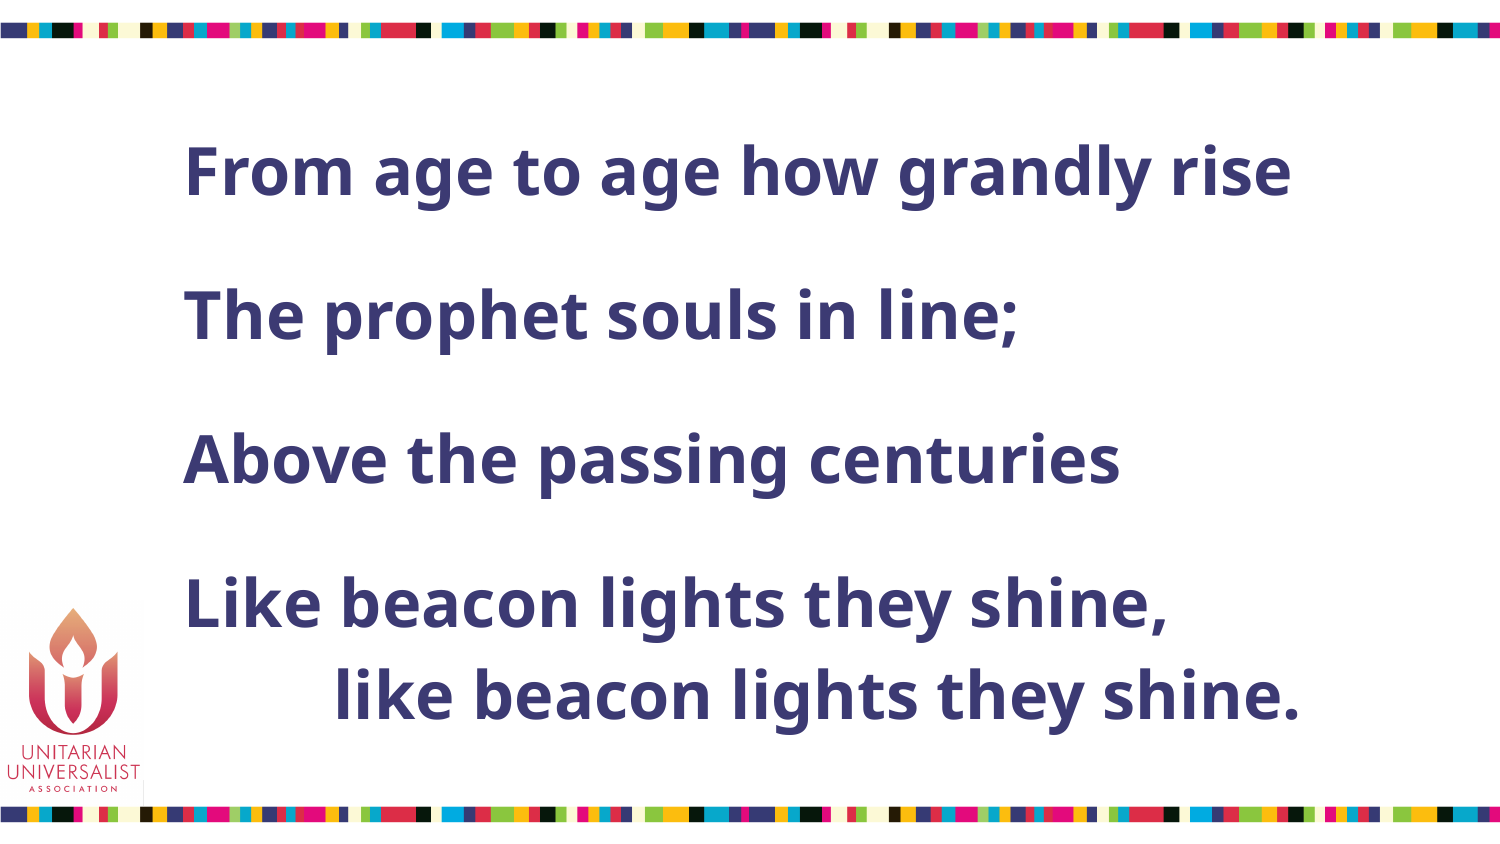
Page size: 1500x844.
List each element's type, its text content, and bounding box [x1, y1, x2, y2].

picture [0, 22, 1500, 40]
text_box From age to age how grandly rise The prophet souls in line; Above the passing centuries Like beacon lights they shine, like beacon lights they shine. [168, 101, 1421, 748]
picture [0, 600, 1500, 824]
